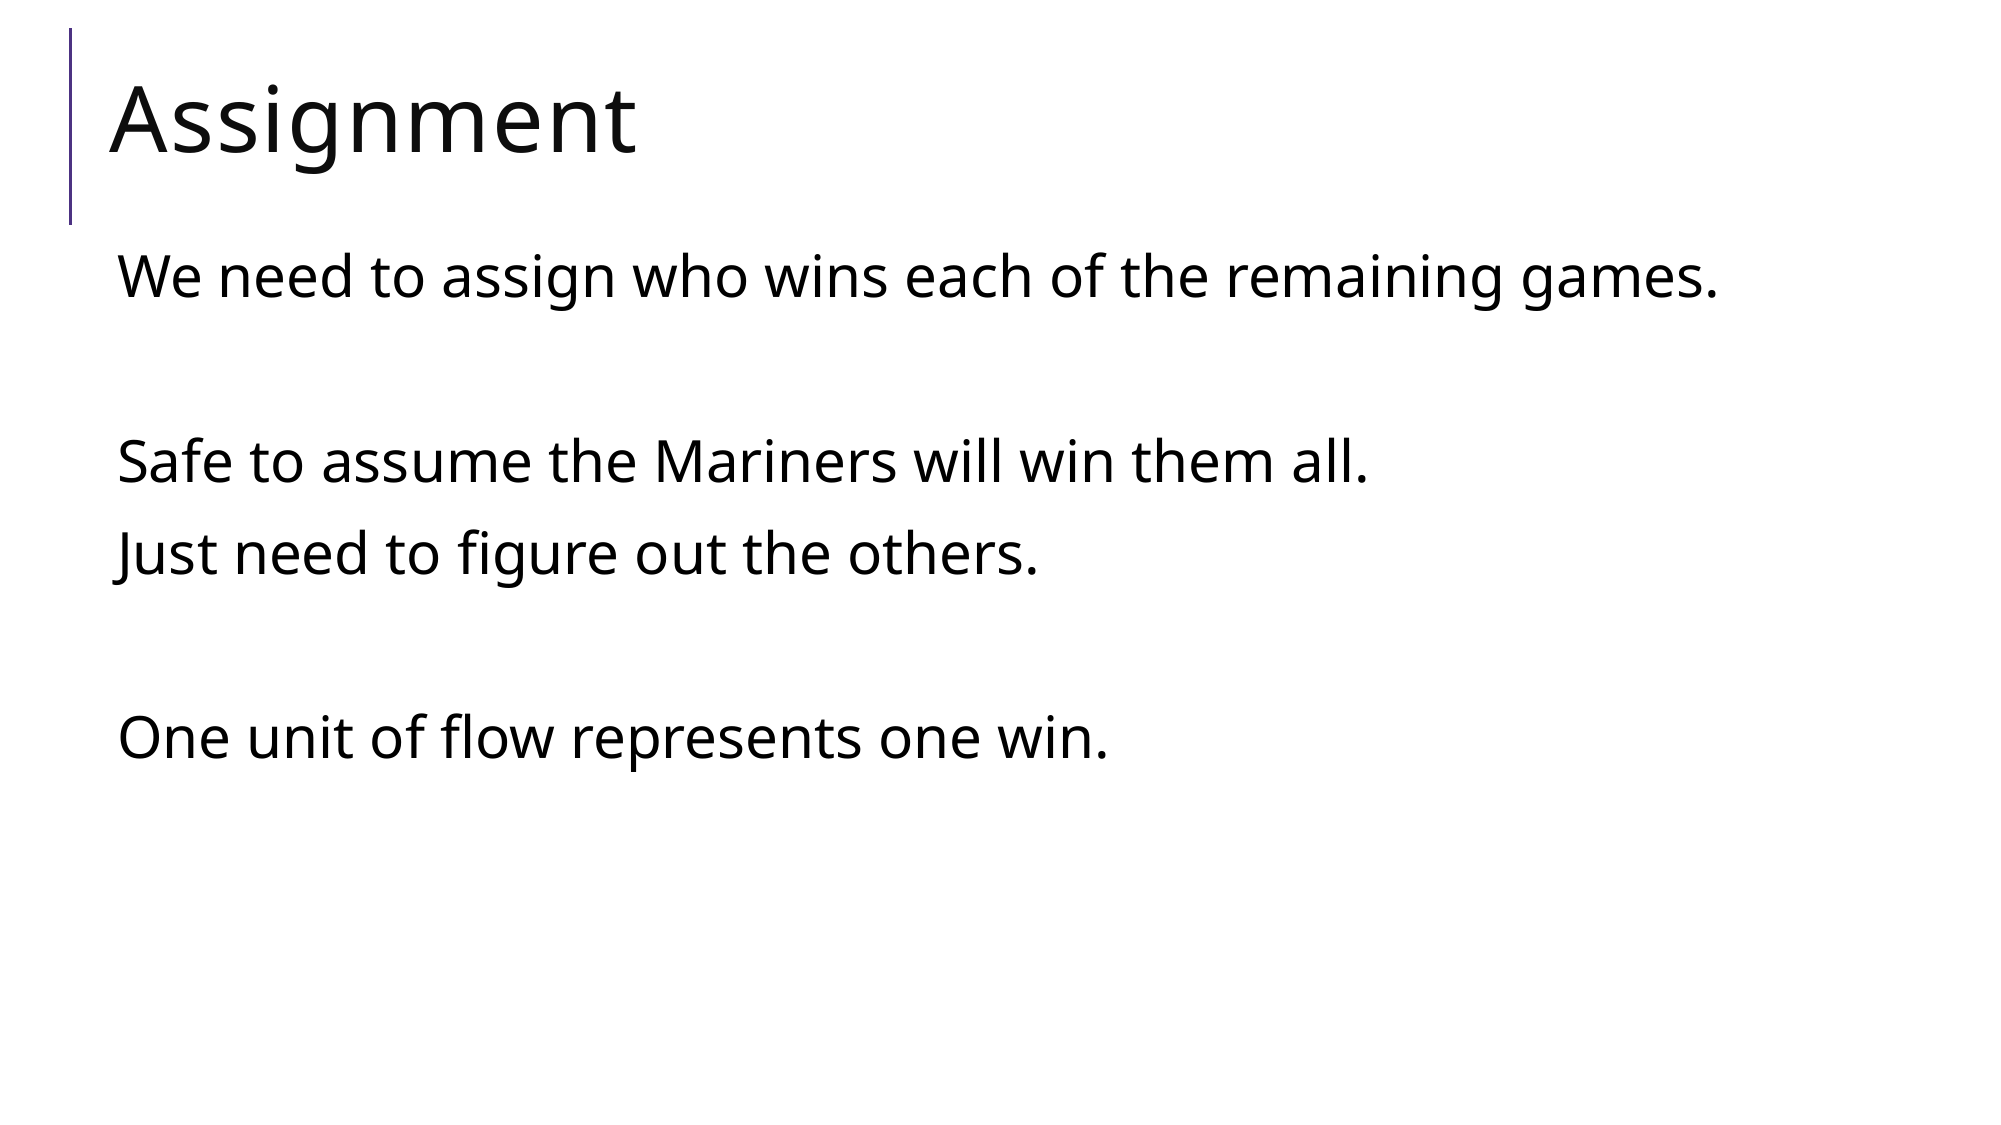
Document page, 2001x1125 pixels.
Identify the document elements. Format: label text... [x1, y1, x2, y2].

list We need to assign who wins each of the remaining games. Safe to assume the Mariners will win them all. Just need to figure out the others. One unit of flow represents one win. [94, 240, 1930, 1035]
title Assignment [94, 43, 1930, 210]
